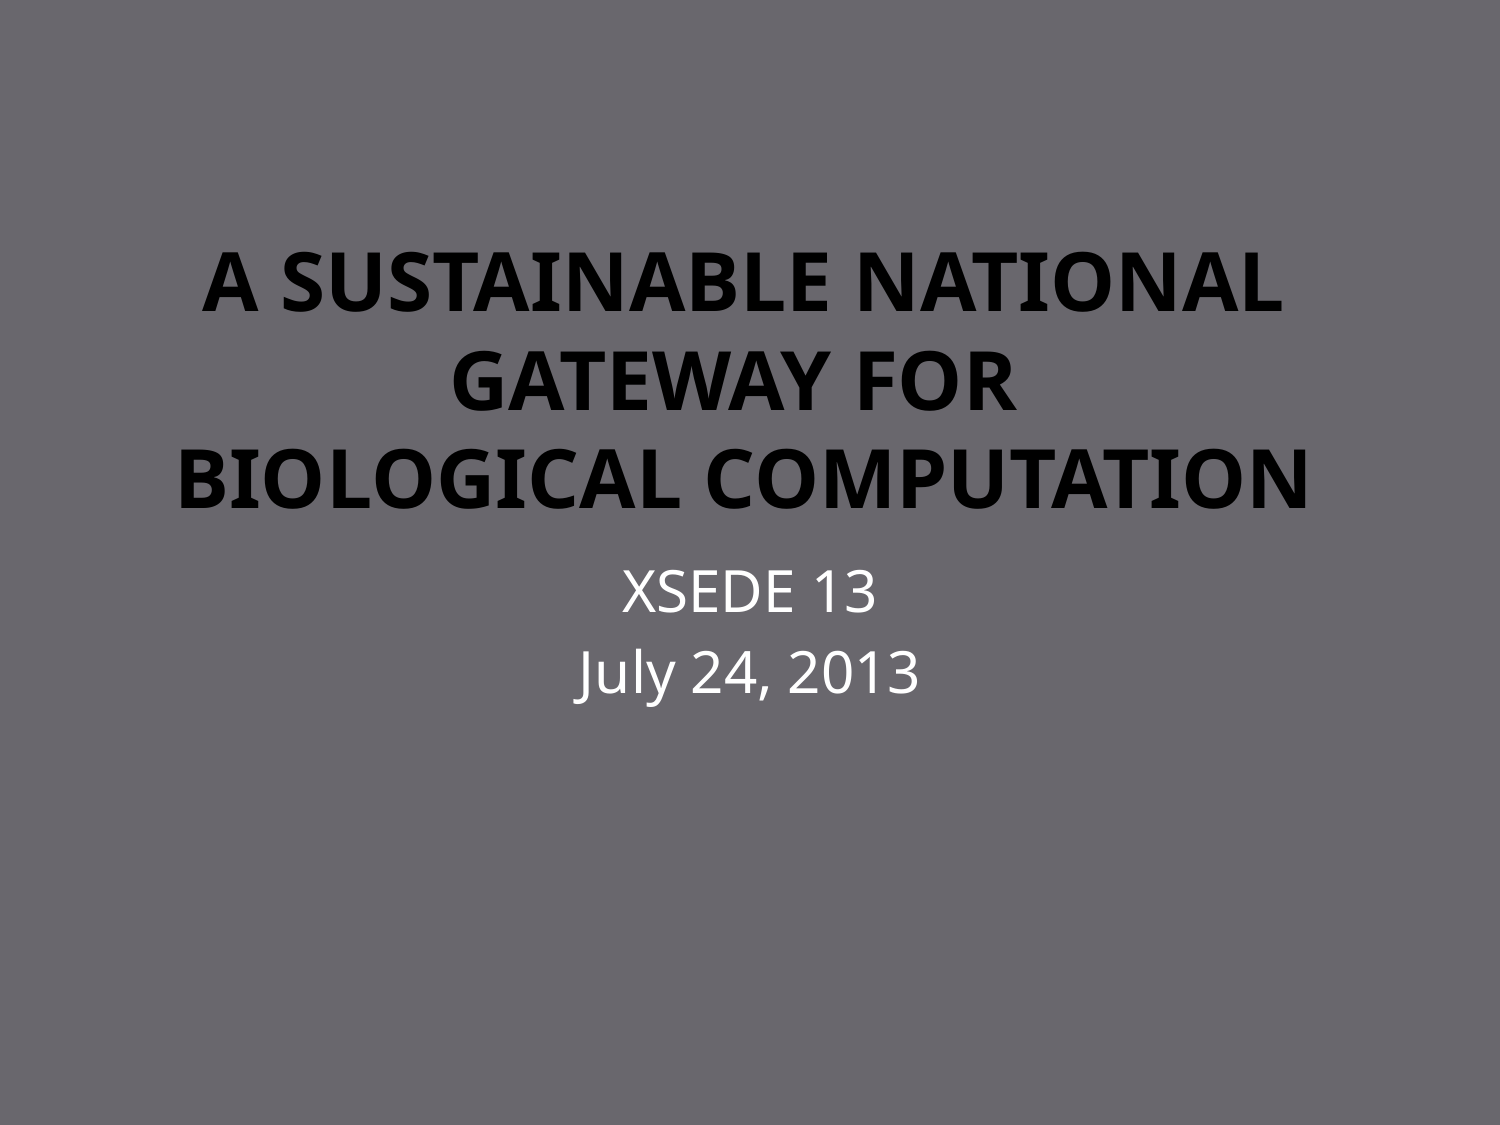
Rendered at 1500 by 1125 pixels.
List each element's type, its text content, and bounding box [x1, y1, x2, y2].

subtitle XSEDE 13 July 24, 2013 [225, 546, 1275, 834]
title A SUSTAINABLE NATIONAL GATEWAY FOR BIOLOGICAL COMPUTATION [69, 224, 1420, 525]
